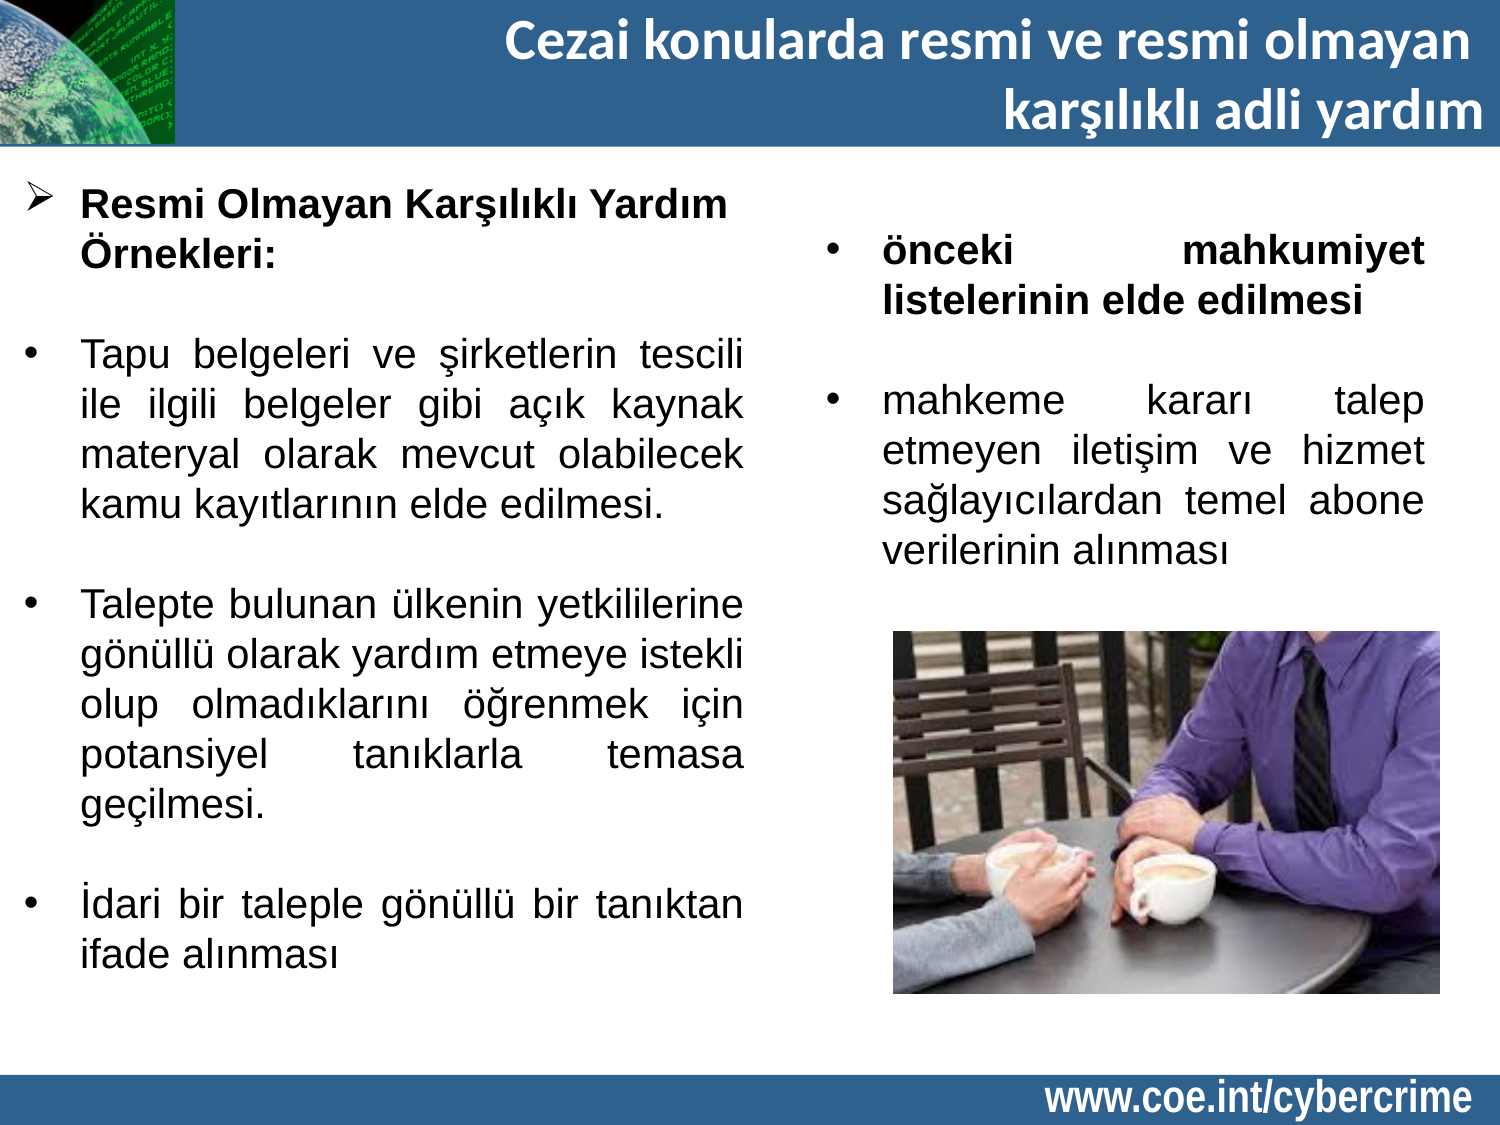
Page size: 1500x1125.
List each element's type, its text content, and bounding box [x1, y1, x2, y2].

text_box www.coe.int/cybercrime [1030, 1059, 1500, 1125]
text_box [0, 1073, 1030, 1125]
picture [0, 0, 175, 144]
picture [893, 631, 1441, 994]
text_box Resmi Olmayan Karşılıklı Yardım Örnekleri: Tapu belgeleri ve şirketlerin tescili ile ilgili belgeler gibi açık kaynak materyal olarak mevcut olabilecek kamu kayıtlarının elde edilmesi. Talepte bulunan ülkenin yetkililerine gönüllü olarak yardım etmeye istekli olup olmadıklarını öğrenmek için potansiyel tanıklarla temasa geçilmesi. İdari bir taleple gönüllü bir tanıktan ifade alınması [9, 169, 760, 985]
text_box Cezai konularda resmi ve resmi olmayan karşılıklı adli yardım [177, 0, 1500, 149]
text_box önceki mahkumiyet listelerinin elde edilmesi mahkeme kararı talep etmeyen iletişim ve hizmet sağlayıcılardan temel abone verilerinin alınması [811, 215, 1440, 581]
